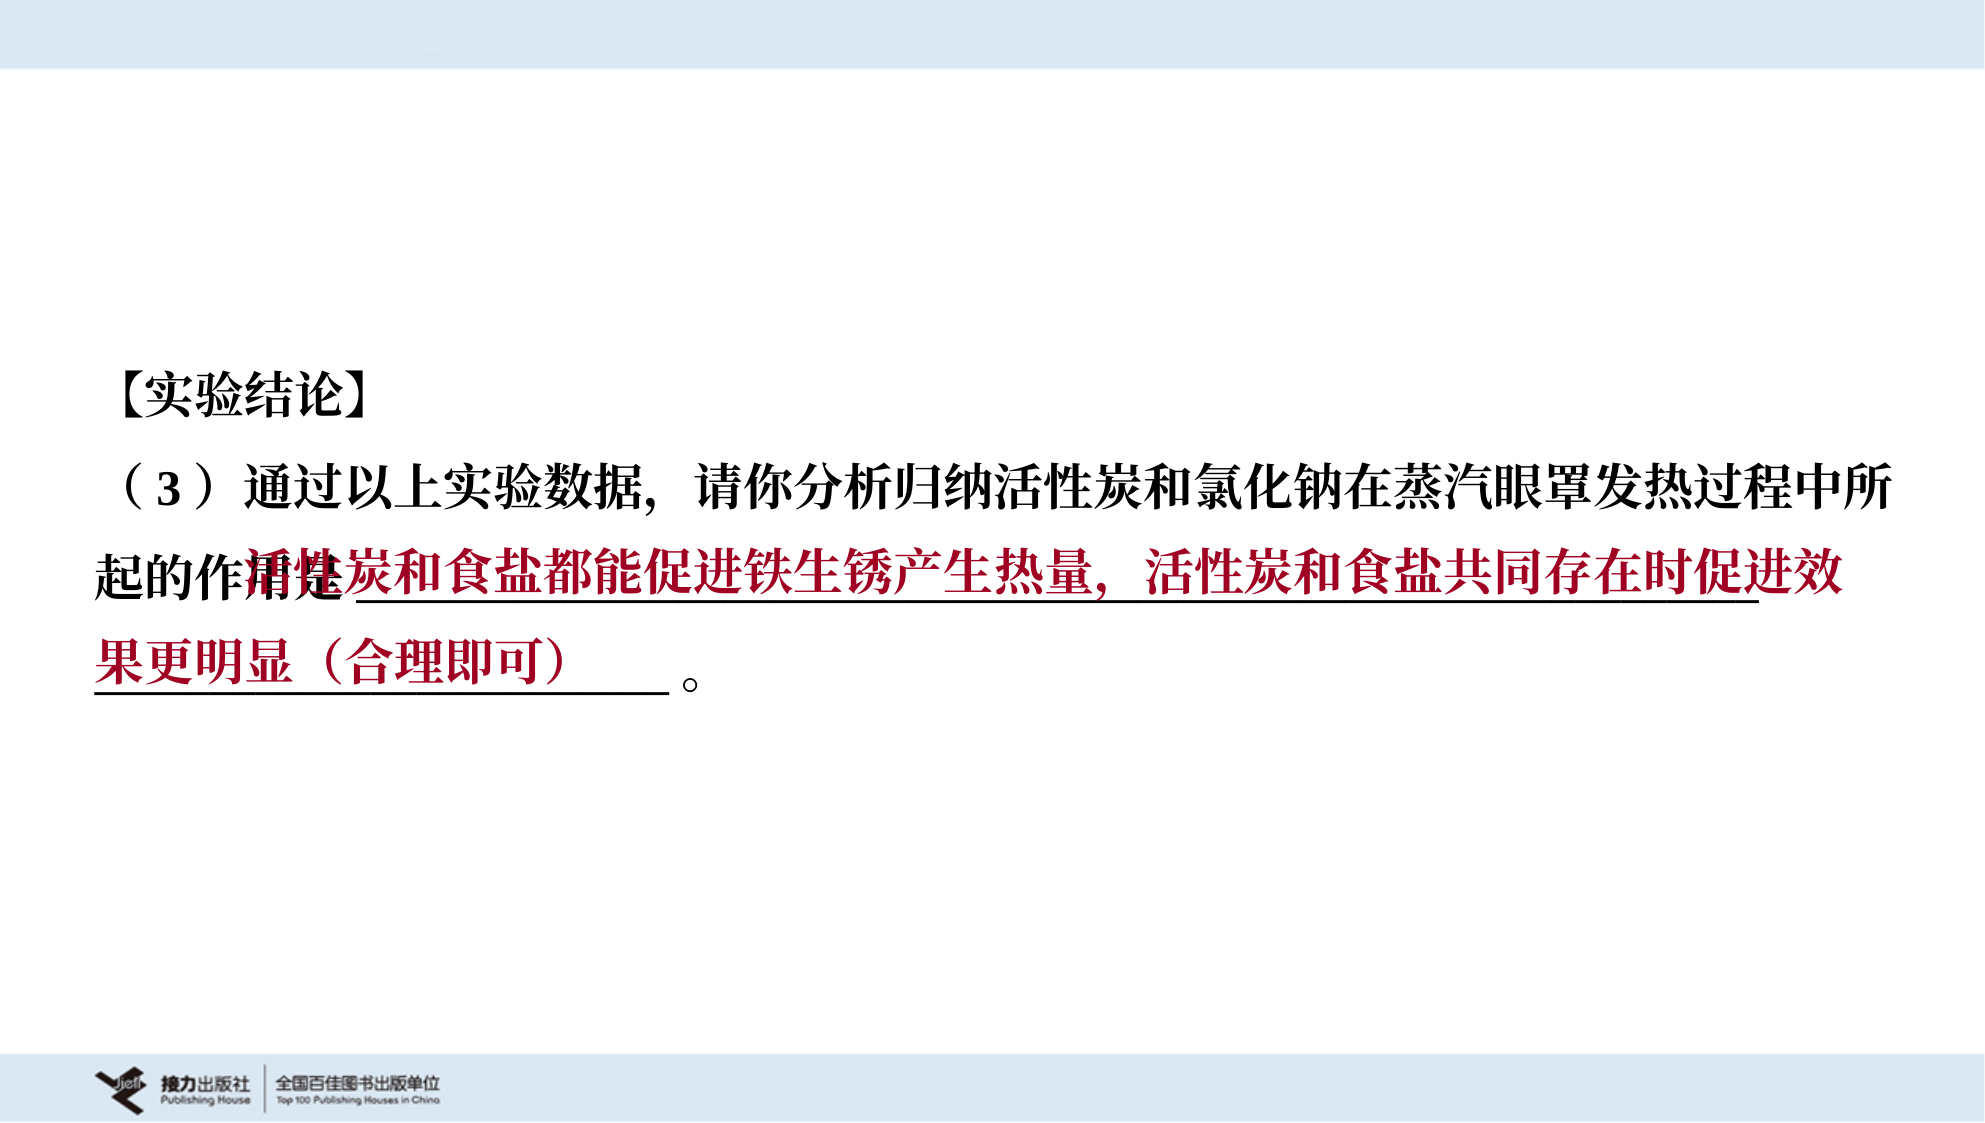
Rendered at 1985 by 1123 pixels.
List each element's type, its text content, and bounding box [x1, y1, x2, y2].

text_box （3）通过以上实验数据，请你分析归纳活性炭和氯化钠在蒸汽眼罩发热过程中所 起的作用是_____________________________________________________________ _________________________。 [94, 423, 1892, 699]
text_box 活性炭和食盐都能促进铁生锈产生热量，活性炭和食盐共同存在时促进效果更明显（合理即可） [94, 510, 1891, 691]
text_box 【实验结论】 [94, 336, 1892, 423]
picture [0, 0, 1985, 1122]
